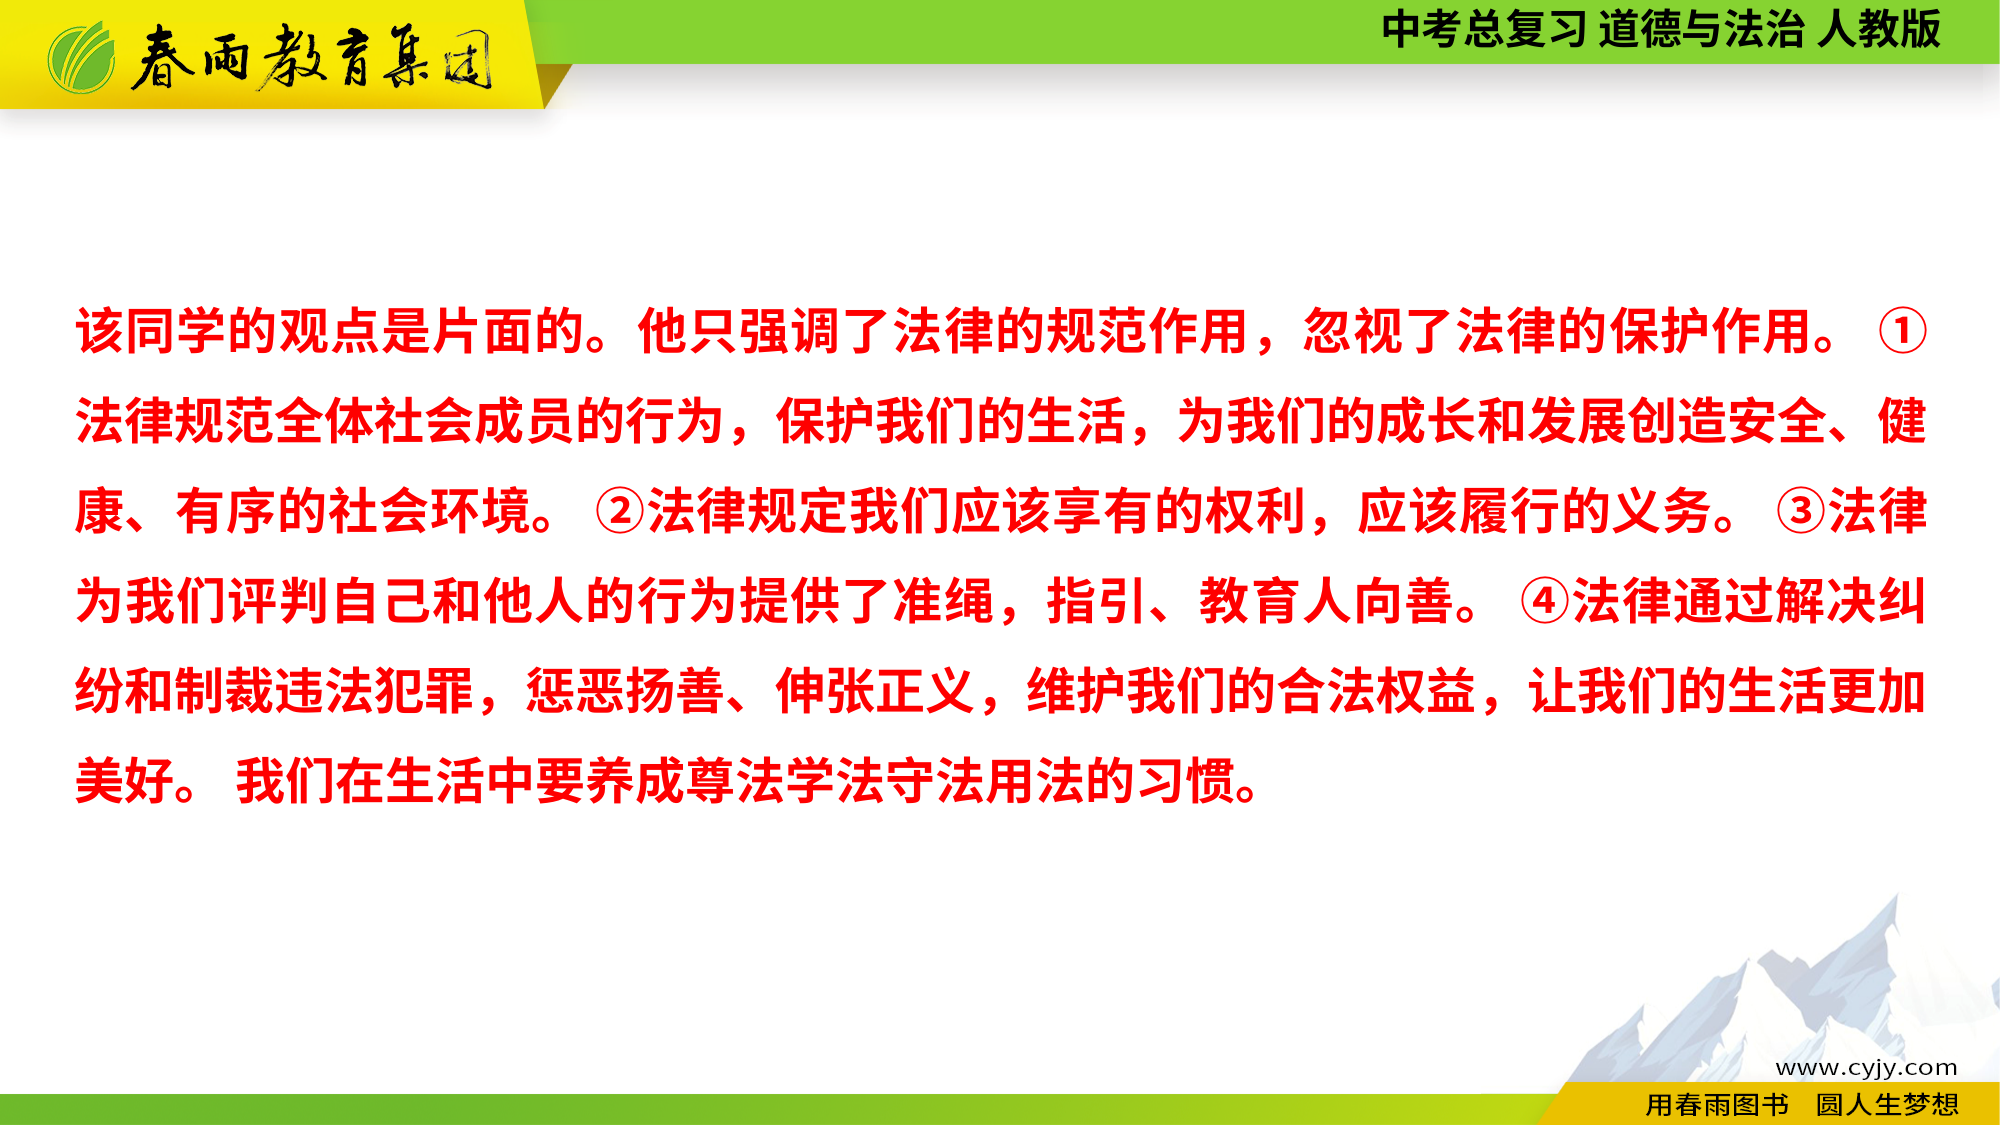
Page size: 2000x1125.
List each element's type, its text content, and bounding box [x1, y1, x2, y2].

list 该同学的观点是片面的。他只强调了法律的规范作用，忽视了法律的保护作用。 ①法律规范全体社会成员的行为，保护我们的生活，为我们的成长和发展创造安全、健康、有序的社会环境。 ②法律规定我们应该享有的权利，应该履行的义务。 ③法律为我们评判自己和他人的行为提供了准绳，指引、教育人向善。 ④法律通过解决纠纷和制裁违法犯罪，惩恶扬善、伸张正义，维护我们的合法权益，让我们的生活更加美好。 我们在生活中要养成尊法学法守法用法的习惯。 [59, 261, 1944, 811]
picture [0, 0, 2000, 1125]
